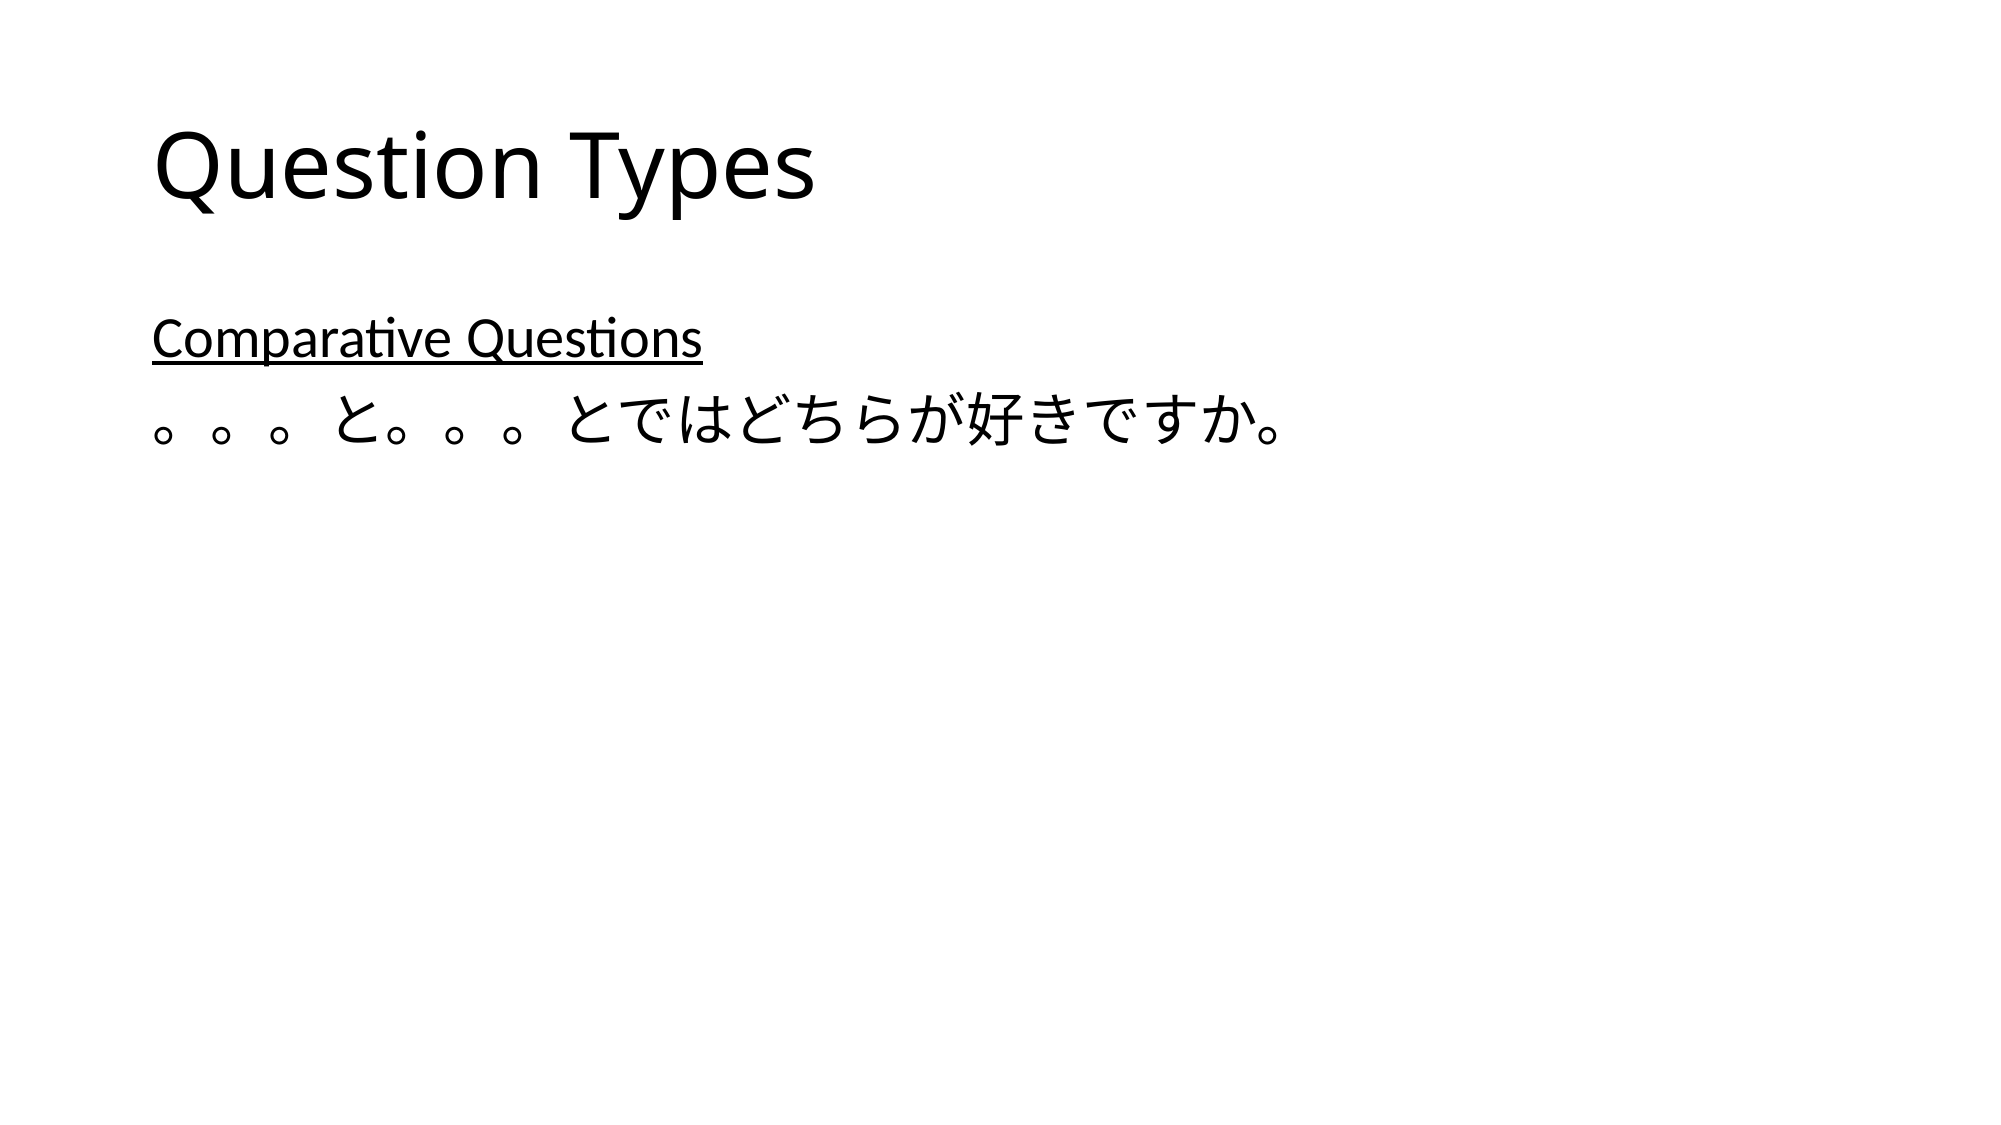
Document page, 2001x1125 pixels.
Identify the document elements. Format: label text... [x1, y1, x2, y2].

list Comparative Questions 。。。と。。。とではどちらが好きですか。 [137, 299, 1863, 1014]
title Question Types [137, 59, 1863, 278]
